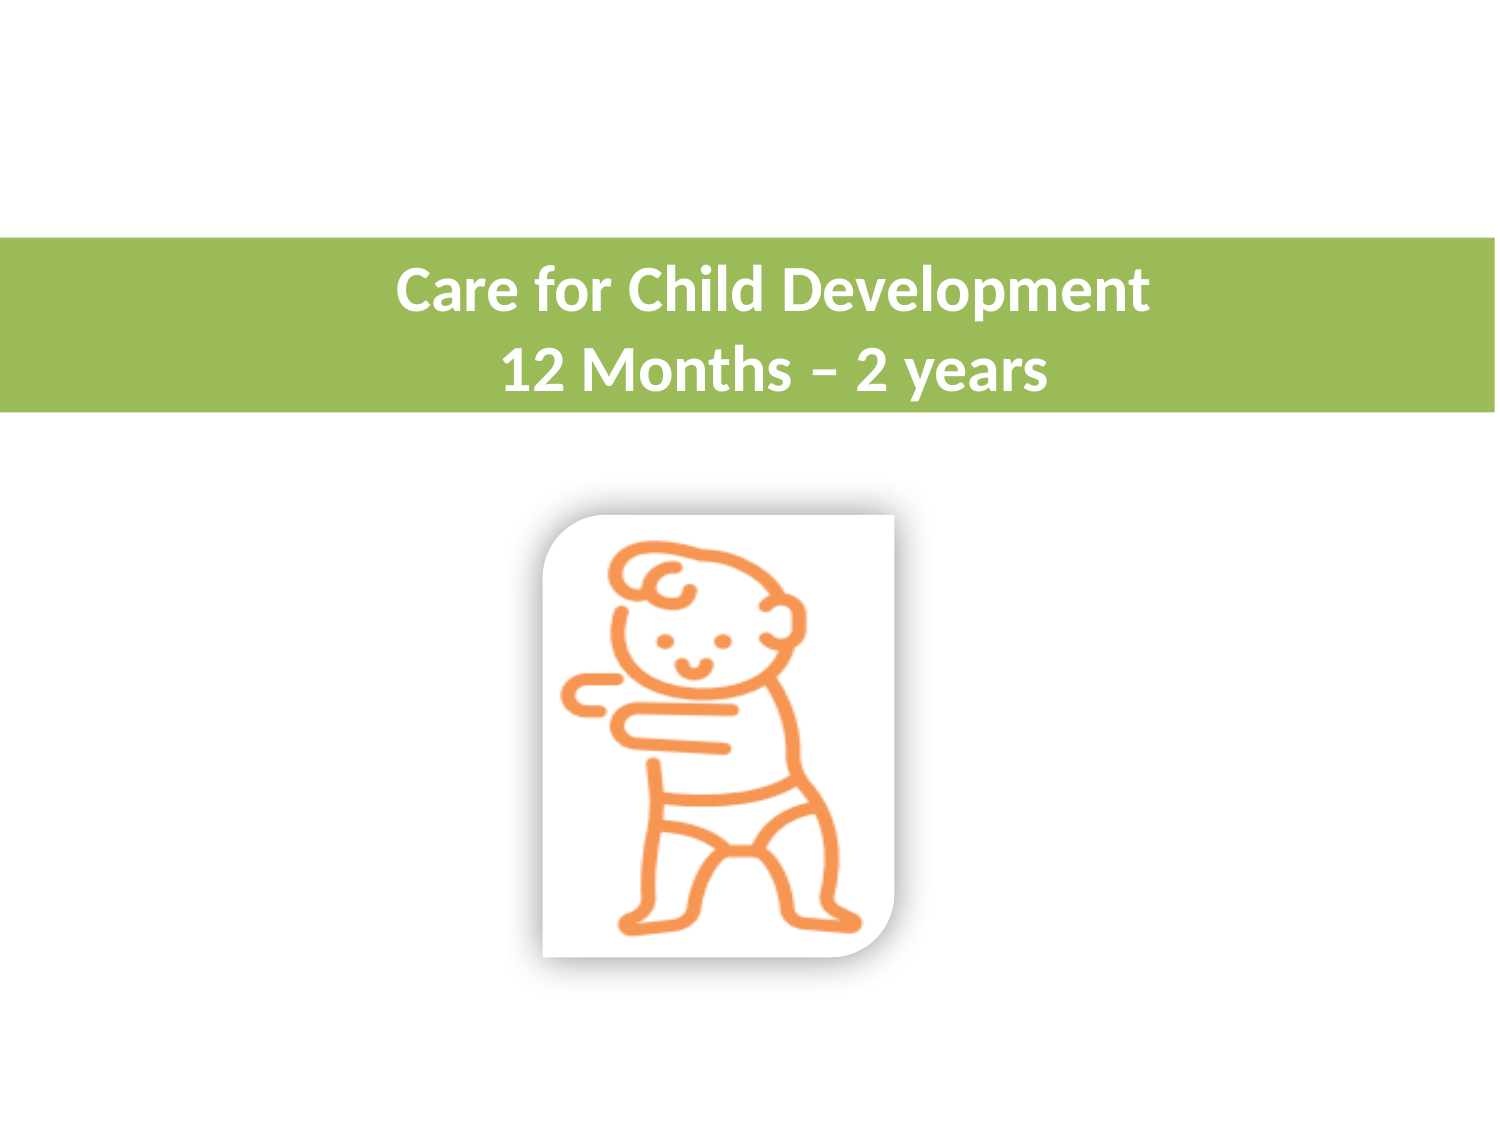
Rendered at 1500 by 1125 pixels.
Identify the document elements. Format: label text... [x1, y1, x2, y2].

picture [549, 521, 888, 951]
text_box Care for Child Development 12 Months – 2 years [0, 237, 1495, 413]
